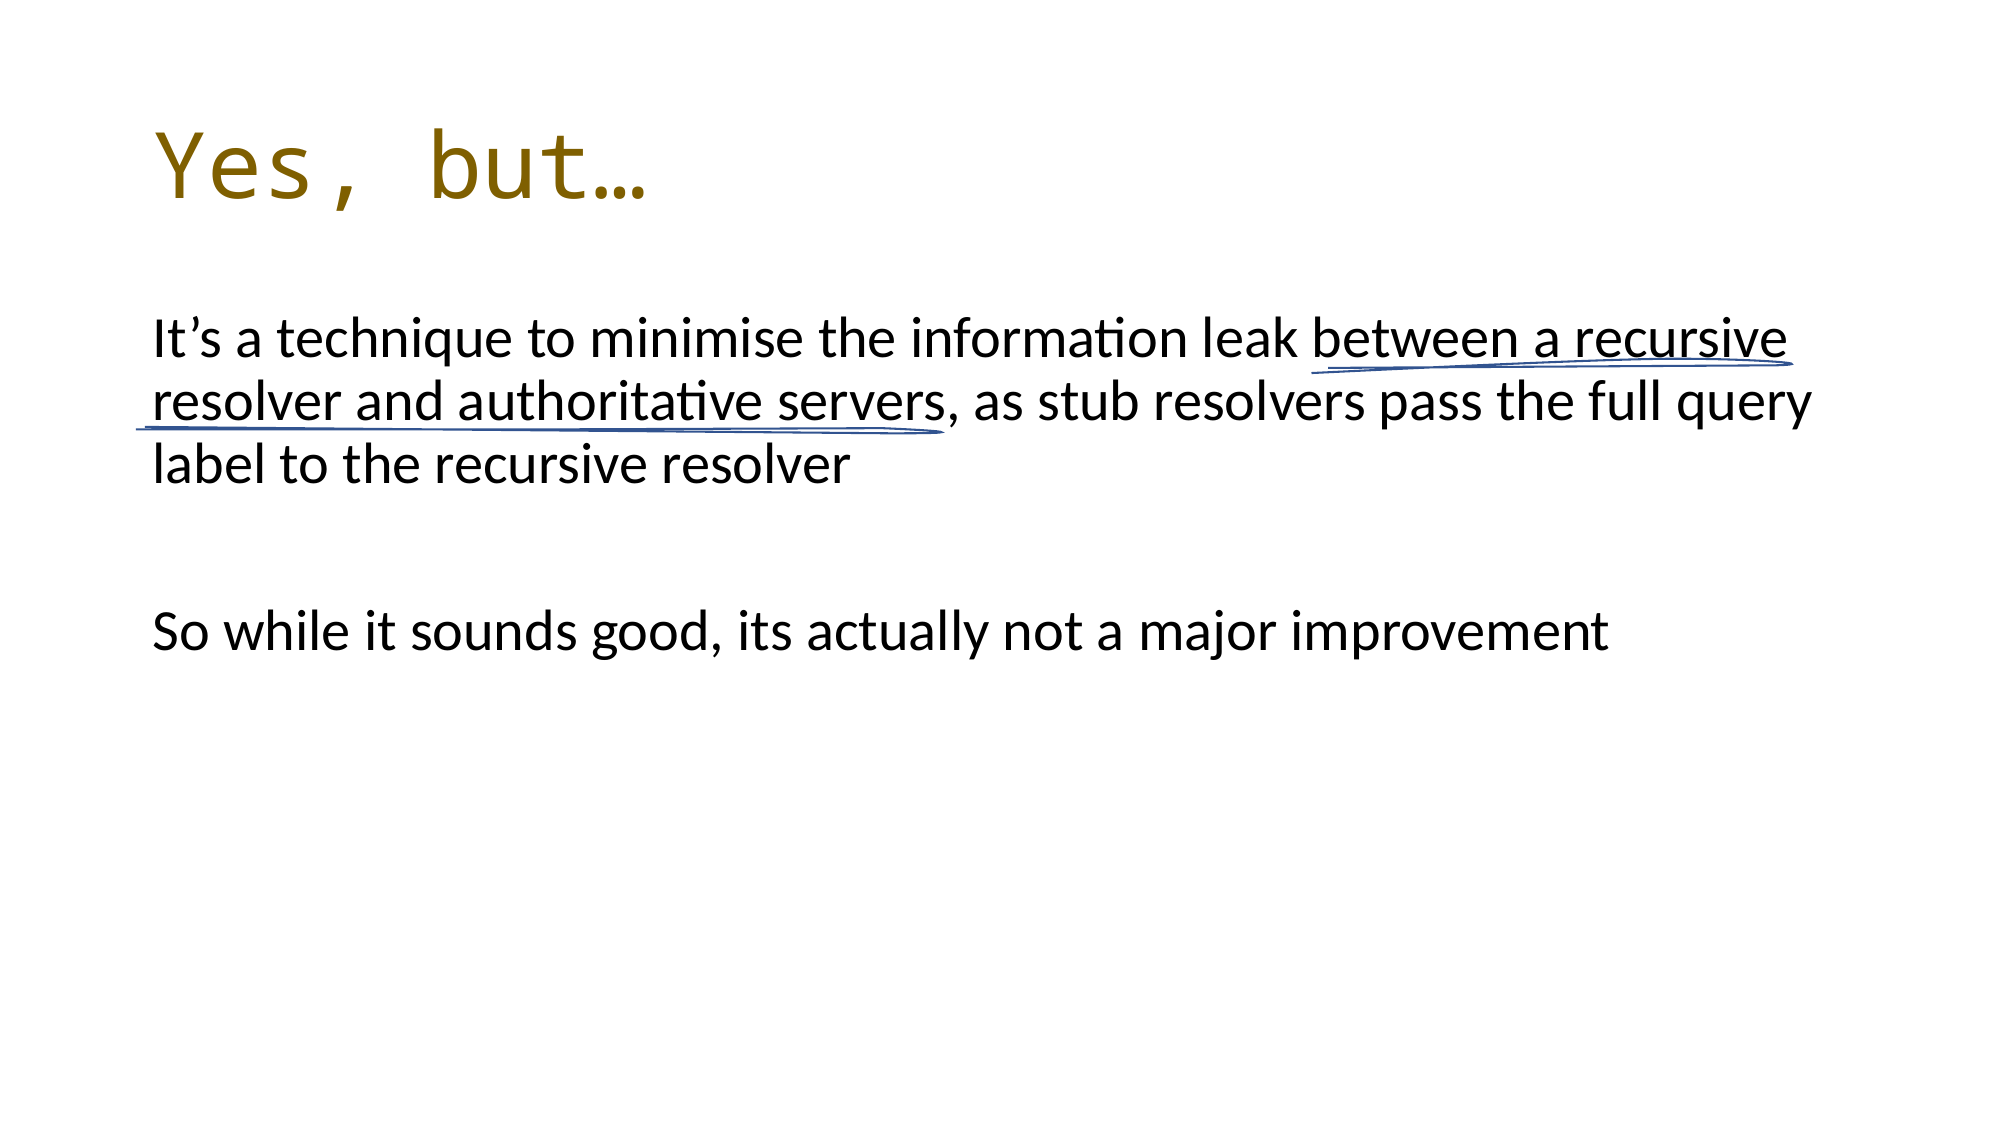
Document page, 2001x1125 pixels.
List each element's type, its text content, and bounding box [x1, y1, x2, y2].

list It’s a technique to minimise the information leak between a recursive resolver and authoritative servers, as stub resolvers pass the full query label to the recursive resolver So while it sounds good, its actually not a major improvement [137, 299, 1863, 1014]
text_box [135, 425, 945, 435]
title Yes, but… [137, 59, 1863, 278]
text_box [1311, 357, 1794, 375]
